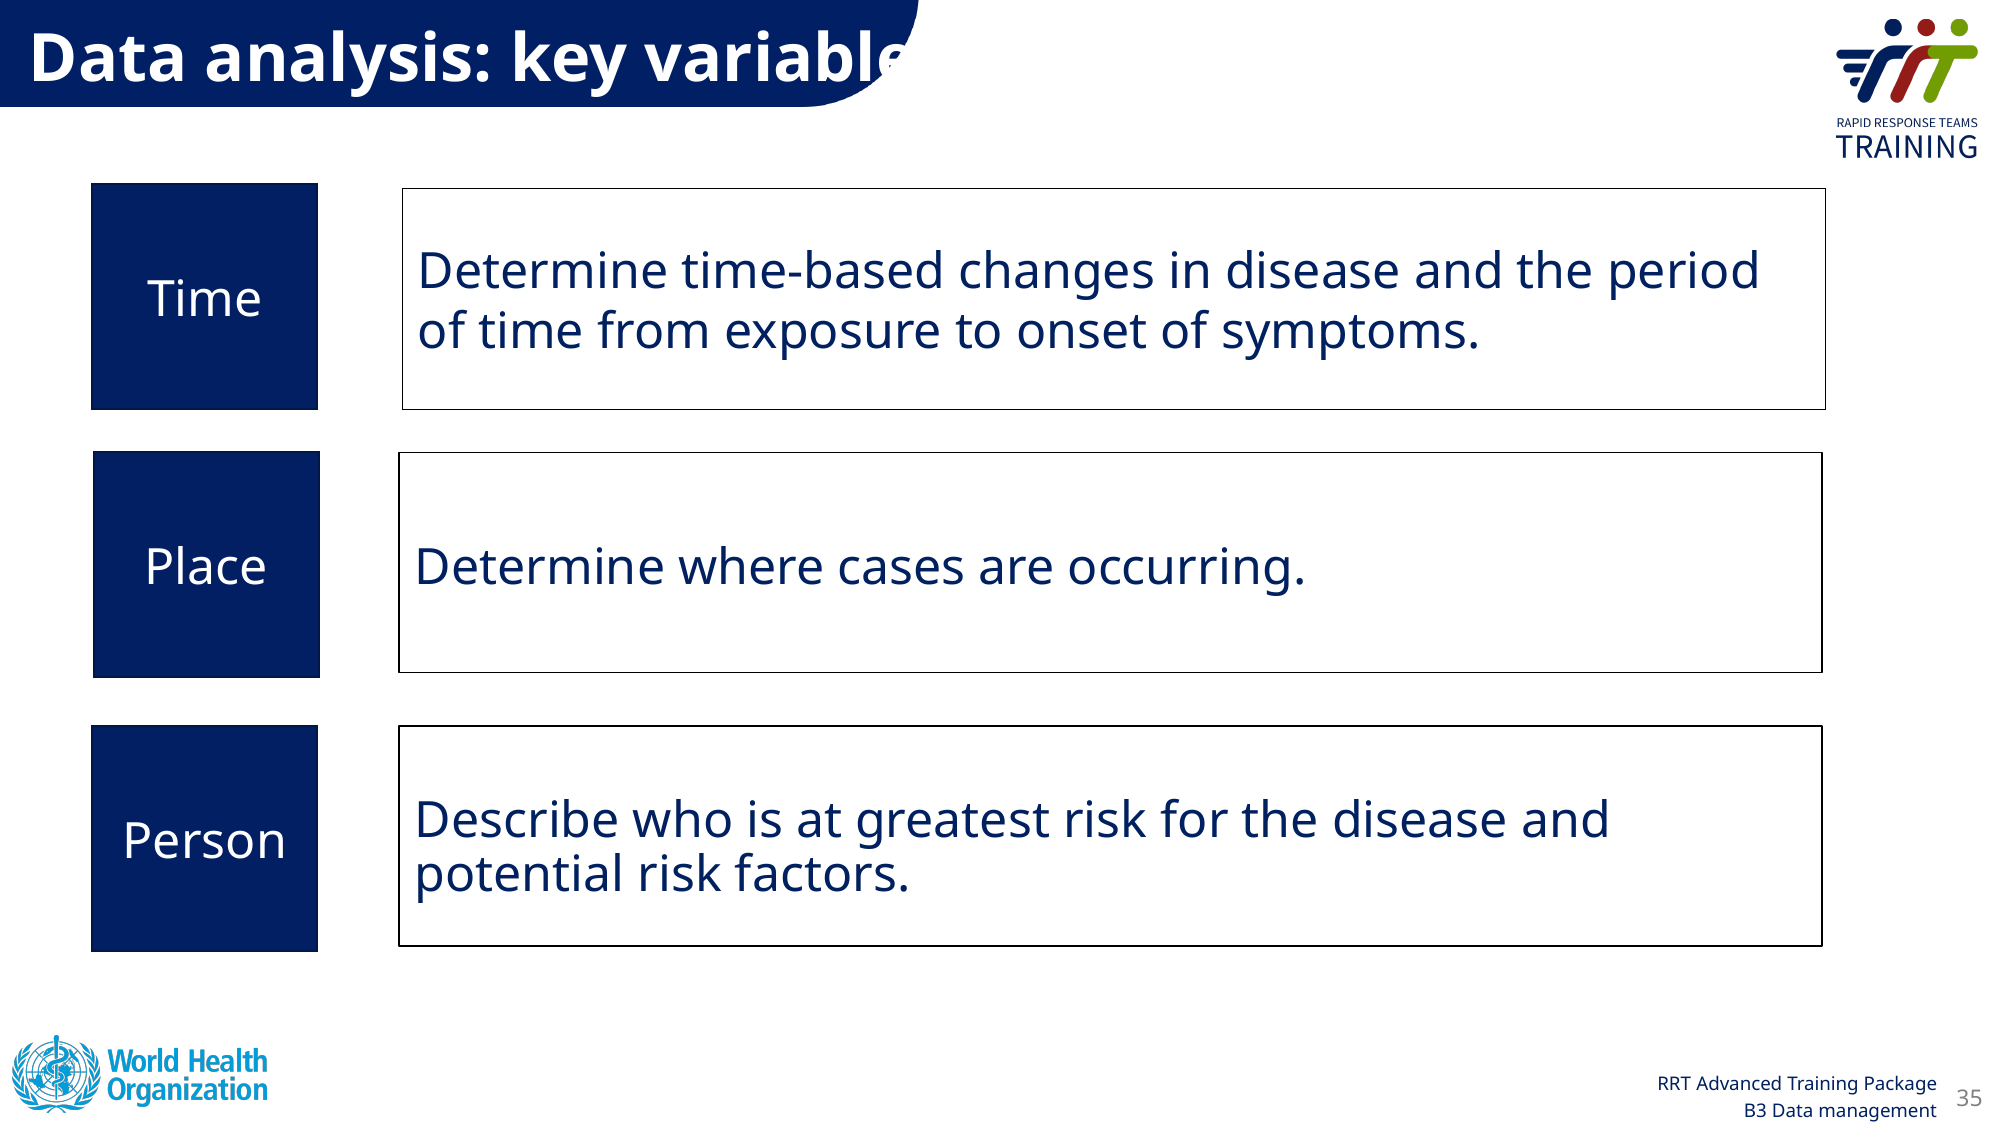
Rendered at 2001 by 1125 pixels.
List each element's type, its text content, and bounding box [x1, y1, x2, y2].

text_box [93, 452, 319, 678]
picture [58, 1050, 64, 1058]
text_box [398, 452, 1823, 673]
text_box Data analysis: key variables [21, 13, 1361, 107]
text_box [92, 183, 318, 410]
picture [12, 1035, 267, 1113]
picture [1835, 19, 1978, 167]
picture [12, 1083, 48, 1113]
text_box [402, 188, 1826, 410]
picture [0, 0, 919, 107]
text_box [398, 725, 1823, 947]
text_box Determine time-based changes in disease and the period of time from exposure to onset of symptoms. [410, 231, 1815, 366]
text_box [92, 725, 318, 952]
